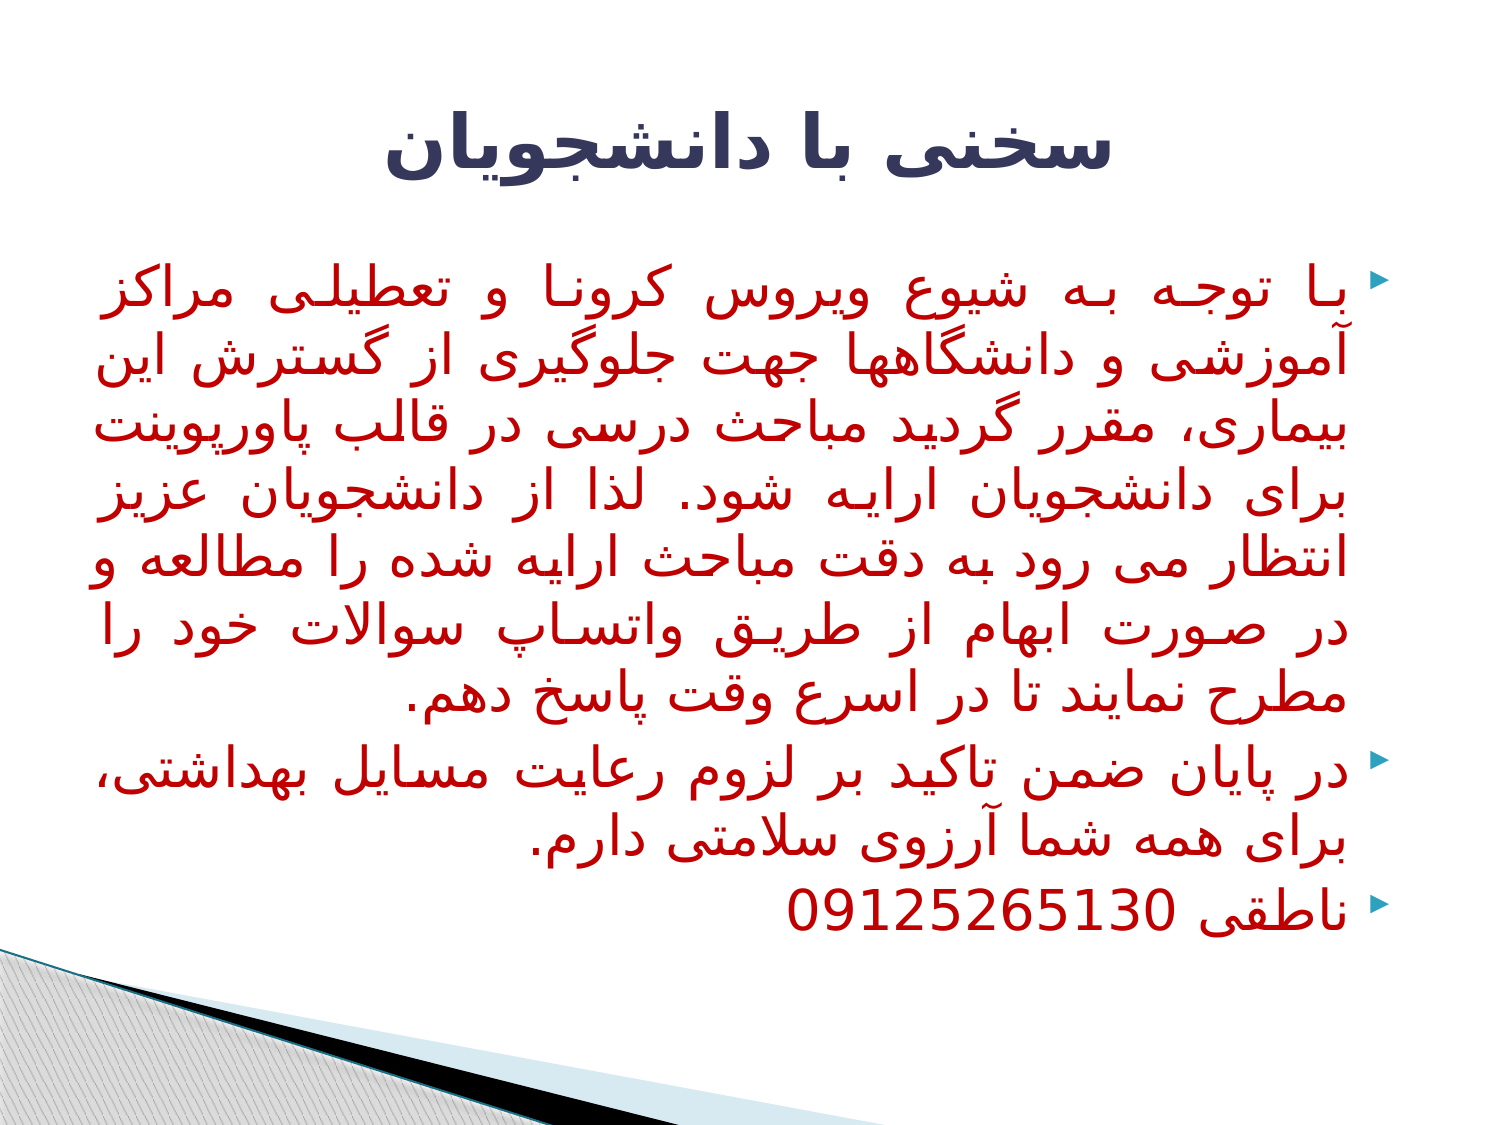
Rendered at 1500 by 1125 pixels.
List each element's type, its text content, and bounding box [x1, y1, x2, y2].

title سخنی با دانشجویان [75, 45, 1425, 233]
list با توجه به شیوع ویروس کرونا و تعطیلی مراکز آموزشی و دانشگاهها جهت جلوگیری از گسترش این بیماری، مقرر گردید مباحث درسی در قالب پاورپوینت برای دانشجویان ارایه شود. لذا از دانشجویان عزیز انتظار می رود به دقت مباحث ارایه شده را مطالعه و در صورت ابهام از طریق واتساپ سوالات خود را مطرح نمایند تا در اسرع وقت پاسخ دهم. در پایان ضمن تاکید بر لزوم رعایت مسایل بهداشتی، برای همه شما آرزوی سلامتی دارم. ناطقی 09125265130 [75, 243, 1425, 986]
